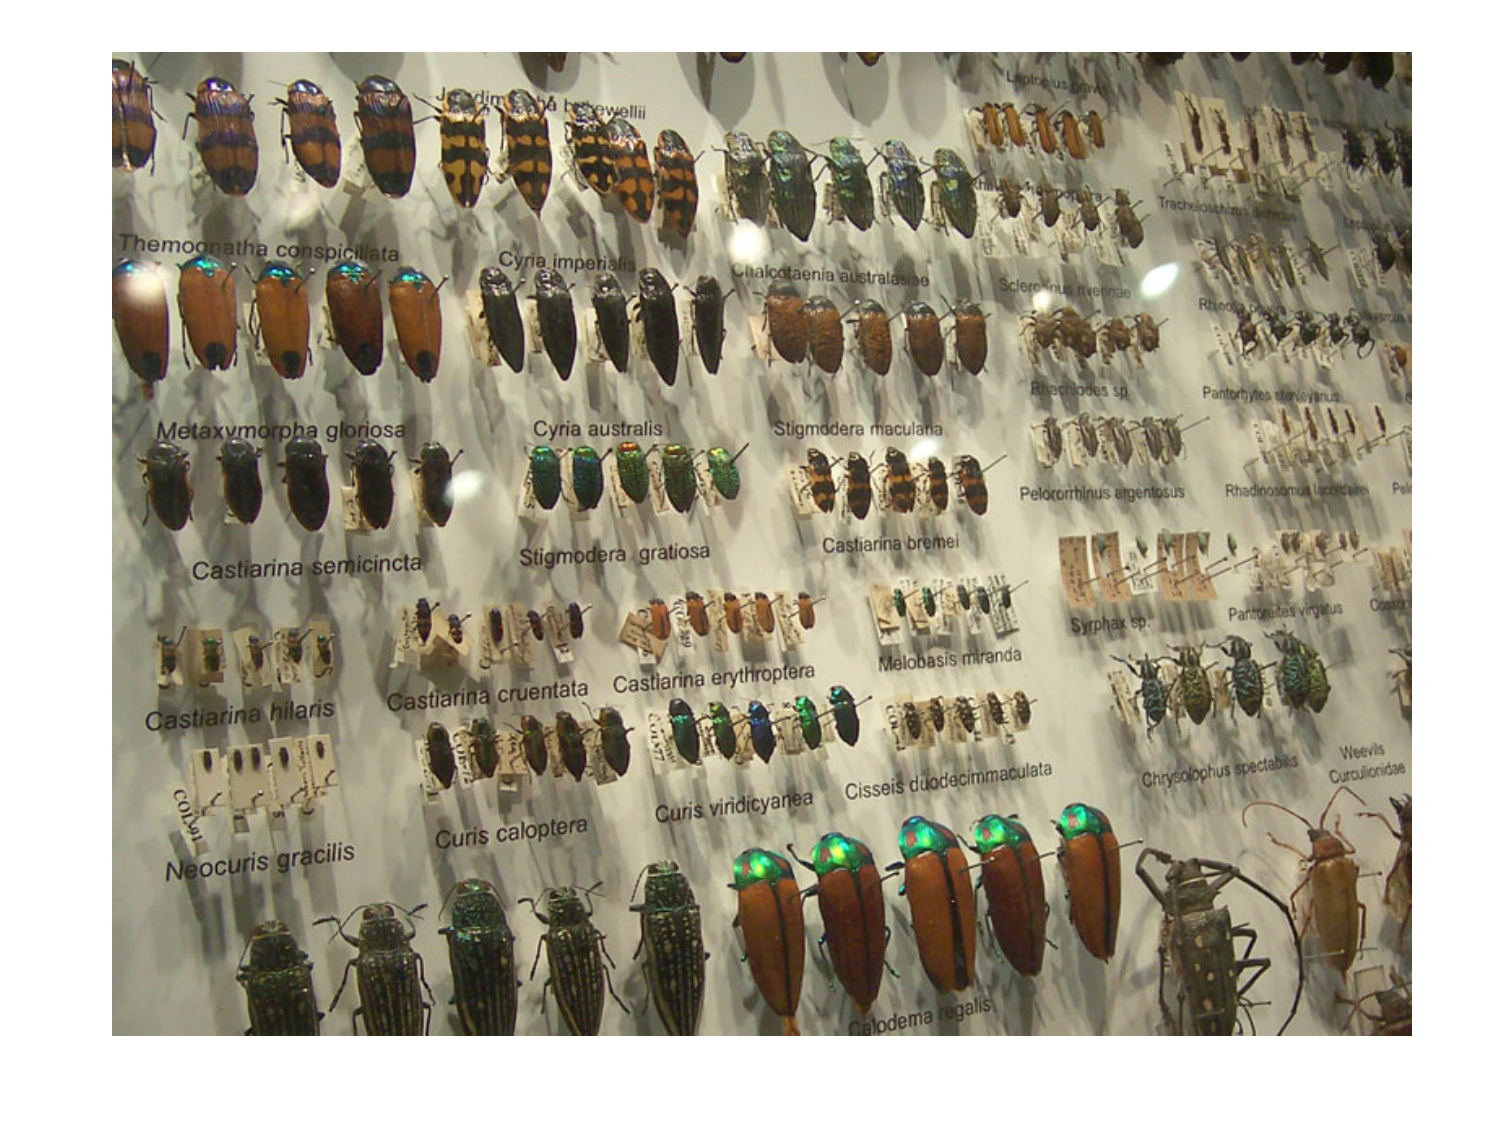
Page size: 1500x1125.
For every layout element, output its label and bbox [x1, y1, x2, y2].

picture [111, 52, 1412, 1036]
